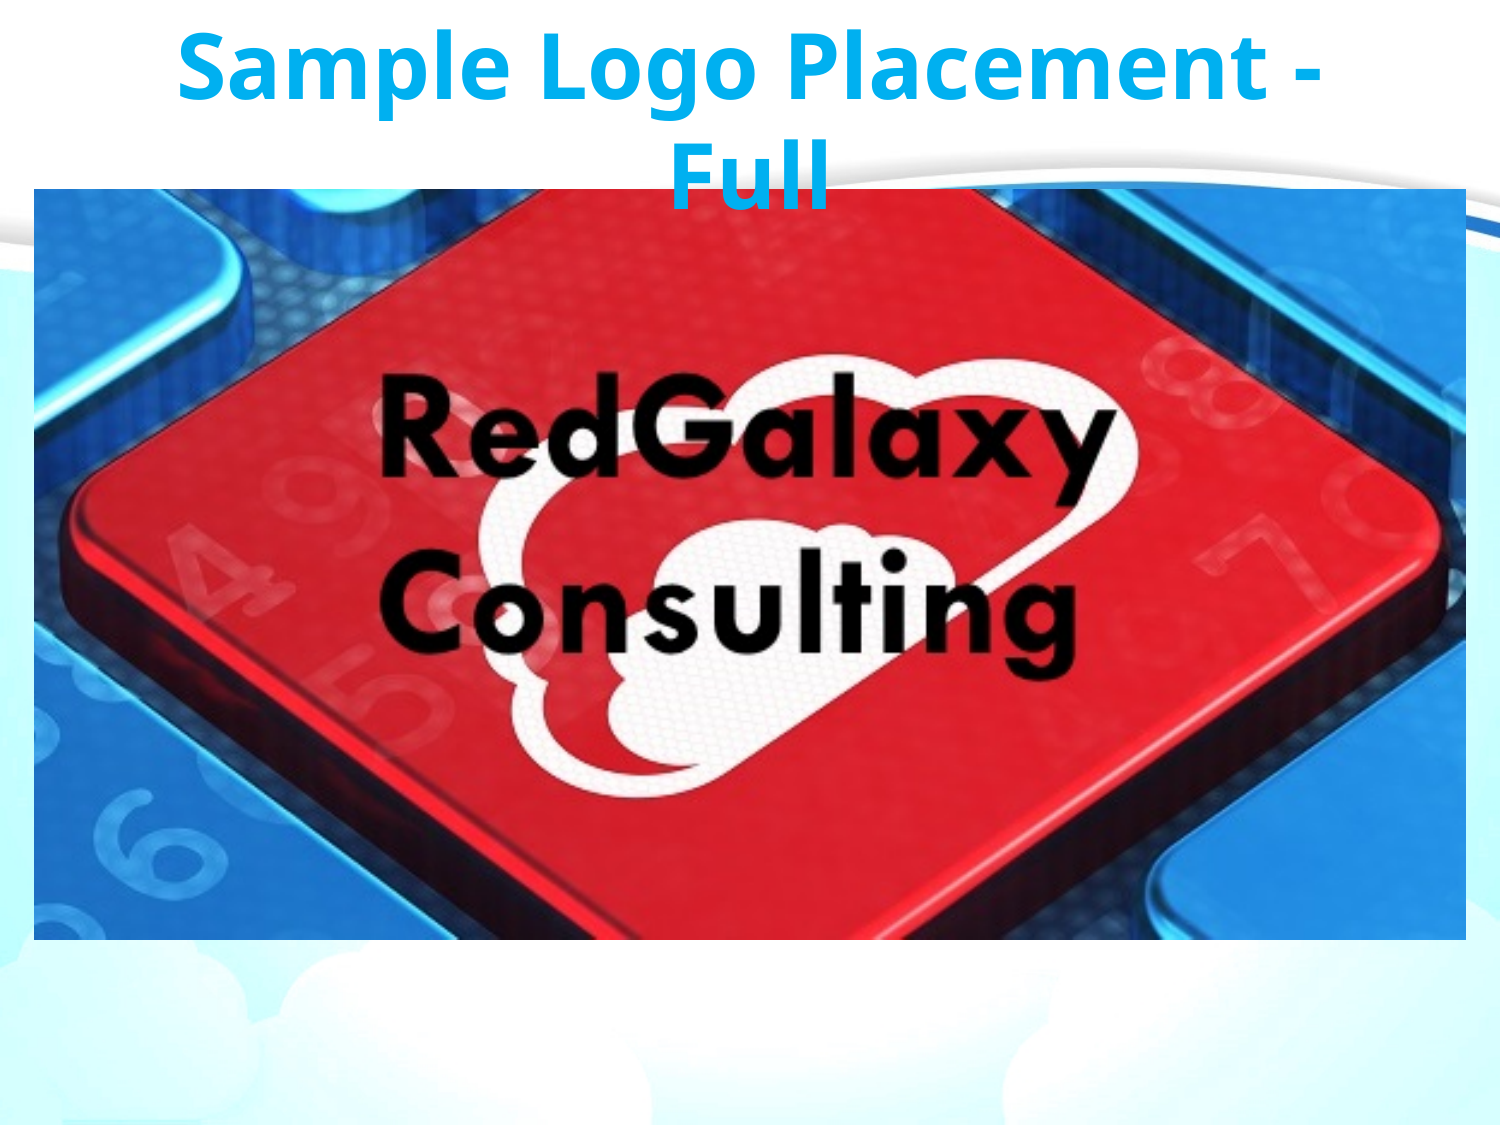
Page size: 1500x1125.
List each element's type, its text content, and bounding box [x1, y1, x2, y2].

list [34, 189, 1466, 940]
picture [0, 0, 1500, 1125]
text_box Sample Logo Placement - Full [74, 24, 1425, 187]
